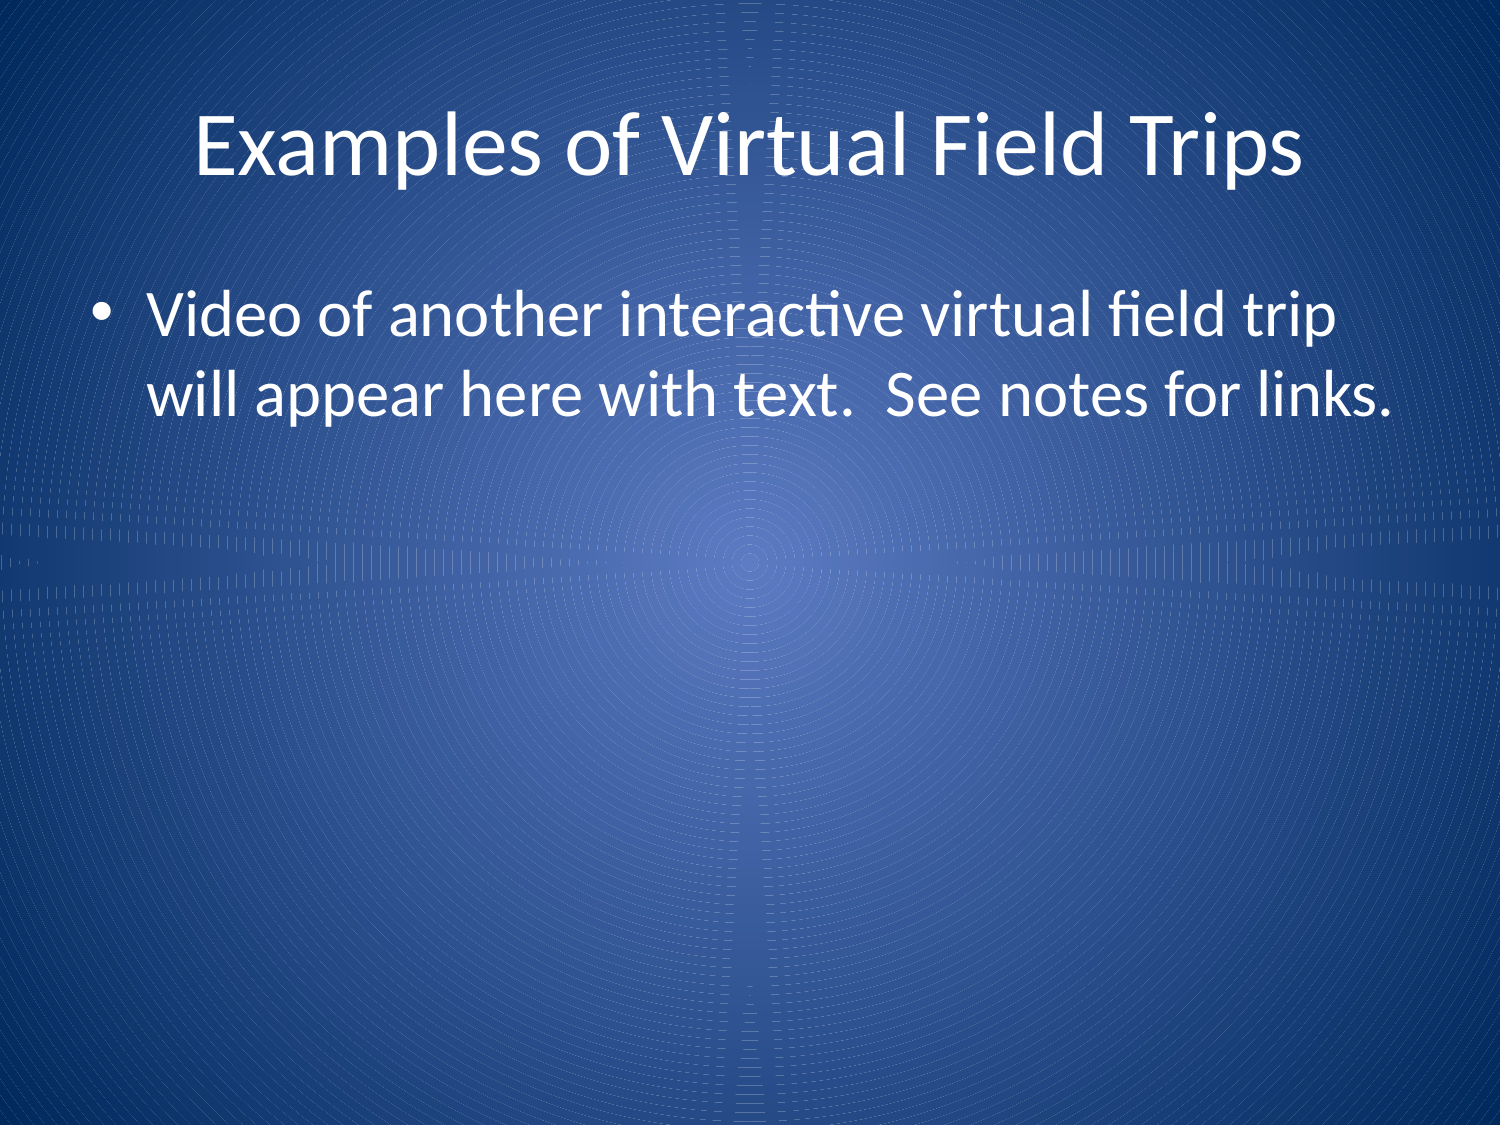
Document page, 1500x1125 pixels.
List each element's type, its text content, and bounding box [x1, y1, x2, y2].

title Examples of Virtual Field Trips [75, 45, 1425, 233]
list Video of another interactive virtual field trip will appear here with text. See notes for links. [75, 262, 1425, 1005]
